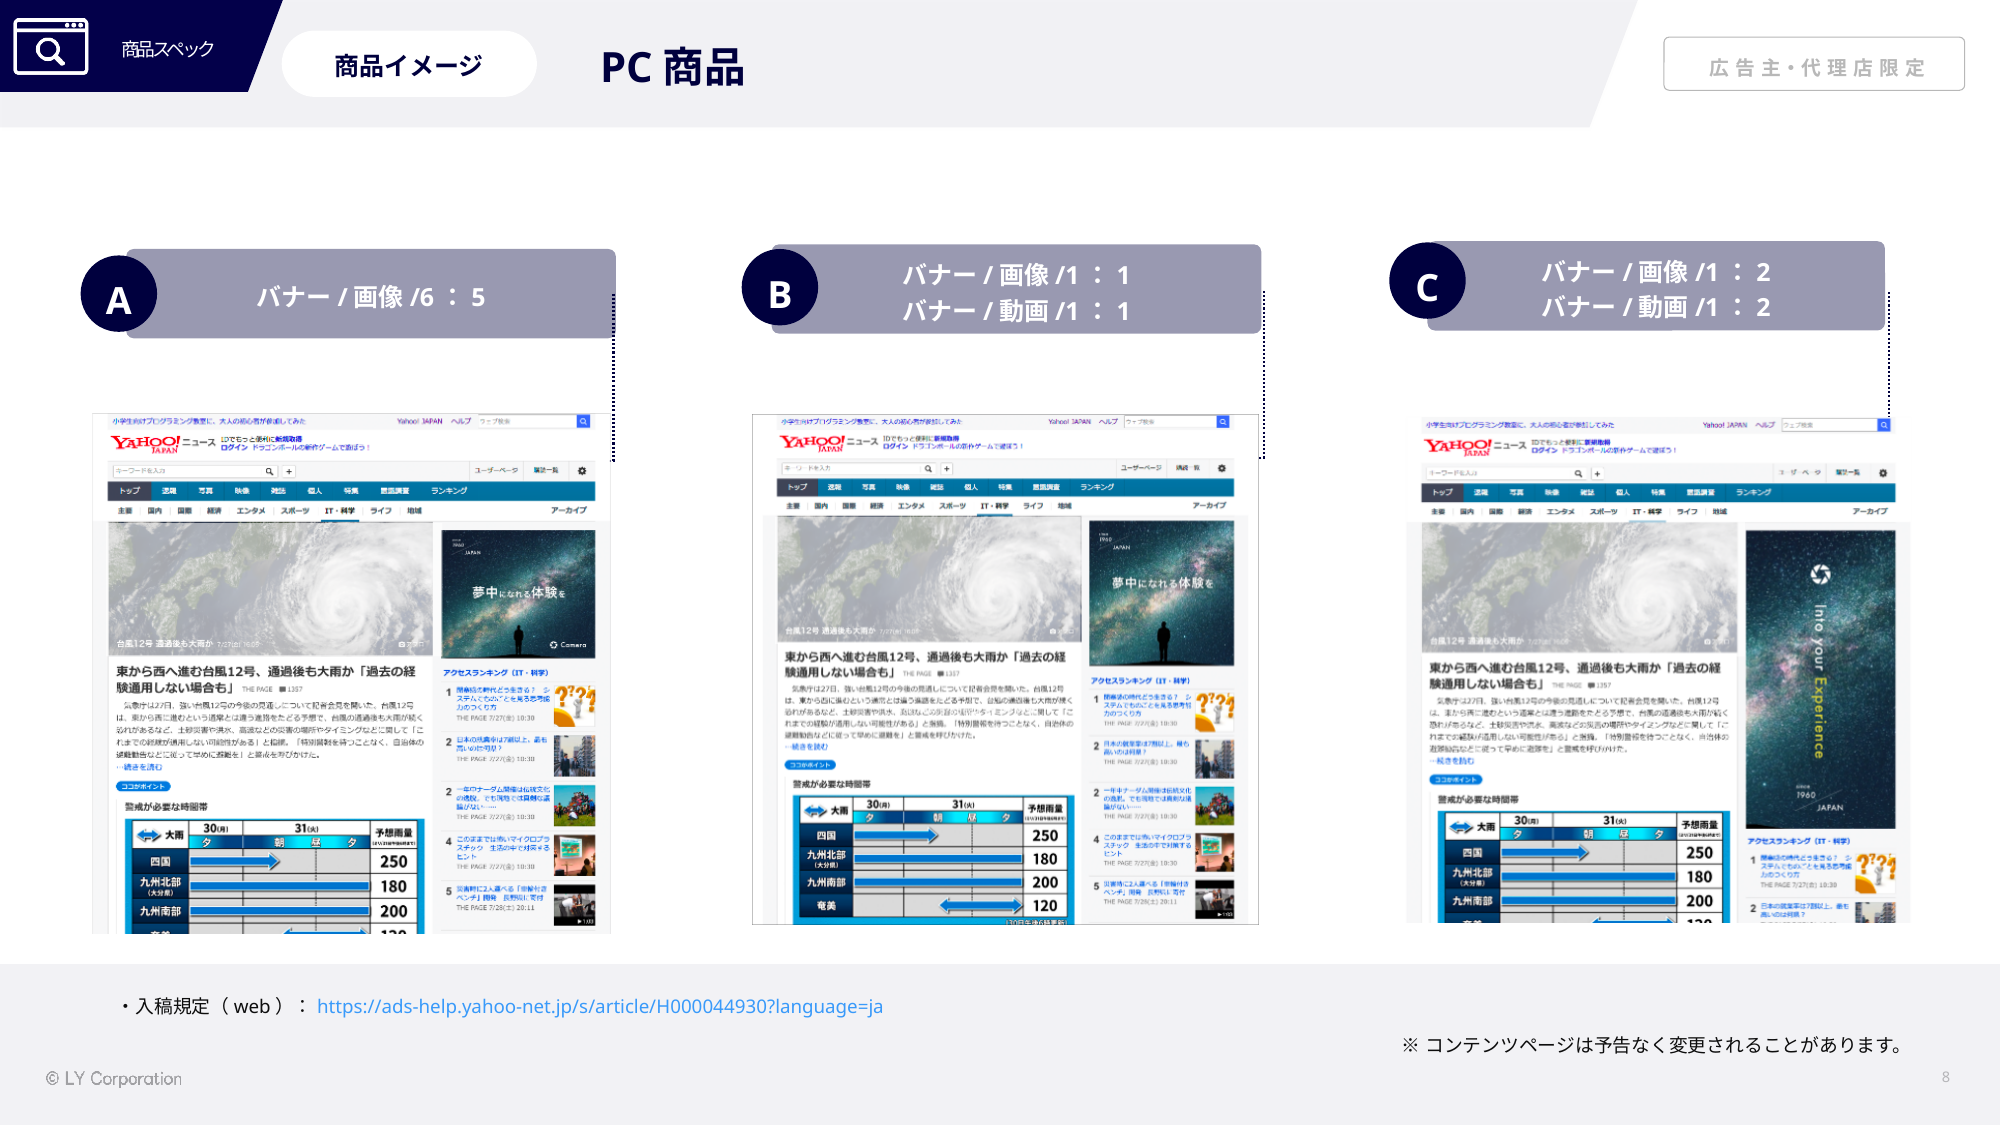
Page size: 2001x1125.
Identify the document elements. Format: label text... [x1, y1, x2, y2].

picture [46, 1071, 181, 1088]
text_box A [79, 254, 159, 333]
text_box バナー/画像/6：5 [125, 247, 617, 340]
picture [9, 5, 92, 87]
text_box 商品イメージ [280, 29, 538, 98]
picture [752, 414, 1259, 925]
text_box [606, 293, 614, 409]
text_box バナー/画像/1：2 バナー/動画/1：2 [1426, 240, 1887, 332]
text_box バナー/画像/1：1 バナー/動画/1：1 [770, 243, 1263, 335]
text_box B [740, 247, 820, 327]
list 商品スペック [97, 13, 240, 81]
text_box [1256, 290, 1264, 626]
picture [1017, 920, 1037, 925]
picture [133, 821, 417, 934]
picture [1040, 920, 1066, 925]
list PC商品 [599, 41, 1481, 97]
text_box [1881, 291, 1889, 413]
text_box C [1388, 241, 1467, 320]
picture [1403, 413, 1914, 923]
text_box ※コンテンツページは予告なく変更されることがあります。 [1401, 1033, 1911, 1056]
picture [89, 409, 614, 934]
text_box ・入稿規定（web）：https://ads-help.yahoo-net.jp/s/article/H000044930?language=ja [102, 982, 1577, 1029]
